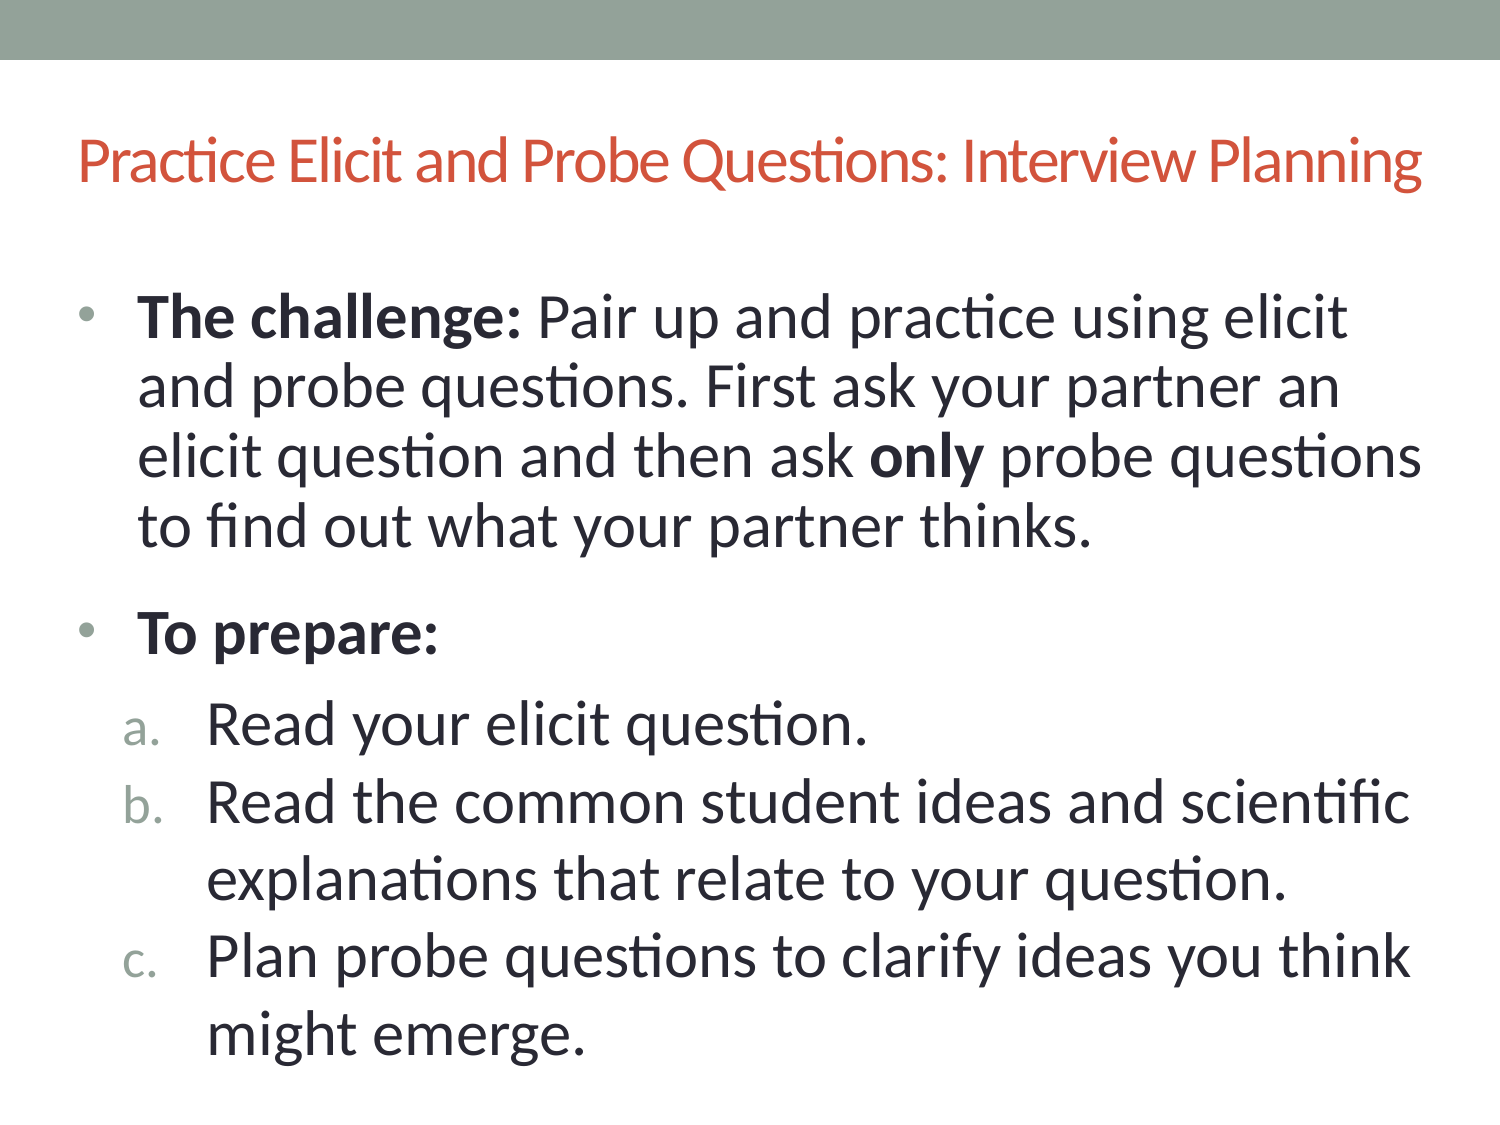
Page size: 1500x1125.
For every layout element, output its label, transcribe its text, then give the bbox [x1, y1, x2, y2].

title Practice Elicit and Probe Questions: Interview Planning [62, 75, 1463, 238]
list The challenge: Pair up and practice using elicit and probe questions. First ask your partner an elicit question and then ask only probe questions to find out what your partner thinks. To prepare: Read your elicit question. Read the common student ideas and scientific explanations that relate to your question. Plan probe questions to clarify ideas you think might emerge. [62, 275, 1450, 1100]
